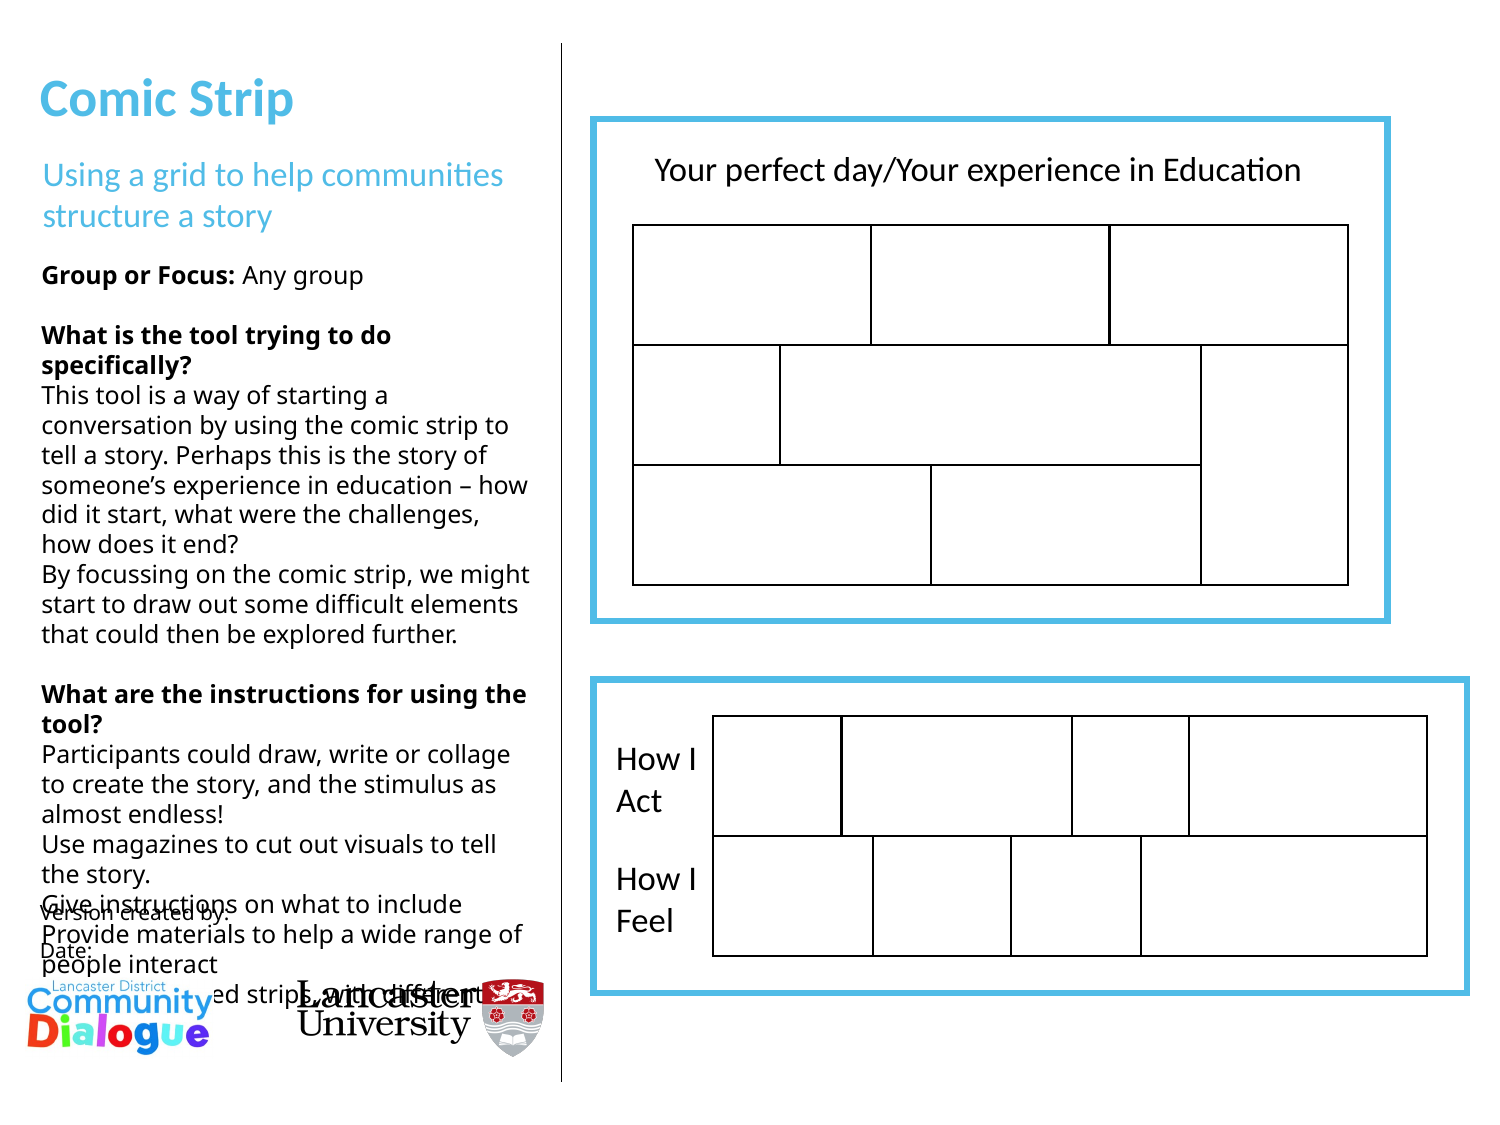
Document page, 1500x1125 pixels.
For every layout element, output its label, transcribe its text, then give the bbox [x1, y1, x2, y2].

text_box Using a grid to help communities structure a story [27, 144, 548, 243]
text_box Comic Strip [25, 55, 546, 135]
text_box Version created by: Date: [25, 879, 546, 970]
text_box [25, 977, 546, 1059]
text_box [593, 119, 1388, 621]
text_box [593, 679, 1467, 994]
text_box Group or Focus: Any group What is the tool trying to do specifically? This tool is a way of starting a conversation by using the comic strip to tell a story. Perhaps this is the story of someone’s experience in education – how did it start, what were the challenges, how does it end? By focussing on the comic strip, we might start to draw out some difficult elements that could then be explored further. What are the instructions for using the tool? Participants could draw, write or collage to create the story, and the stimulus as almost endless! Use magazines to cut out visuals to tell the story. Give instructions on what to include Provide materials to help a wide range of people interact Have pre-printed strips, with different sized boxes [26, 252, 547, 1071]
